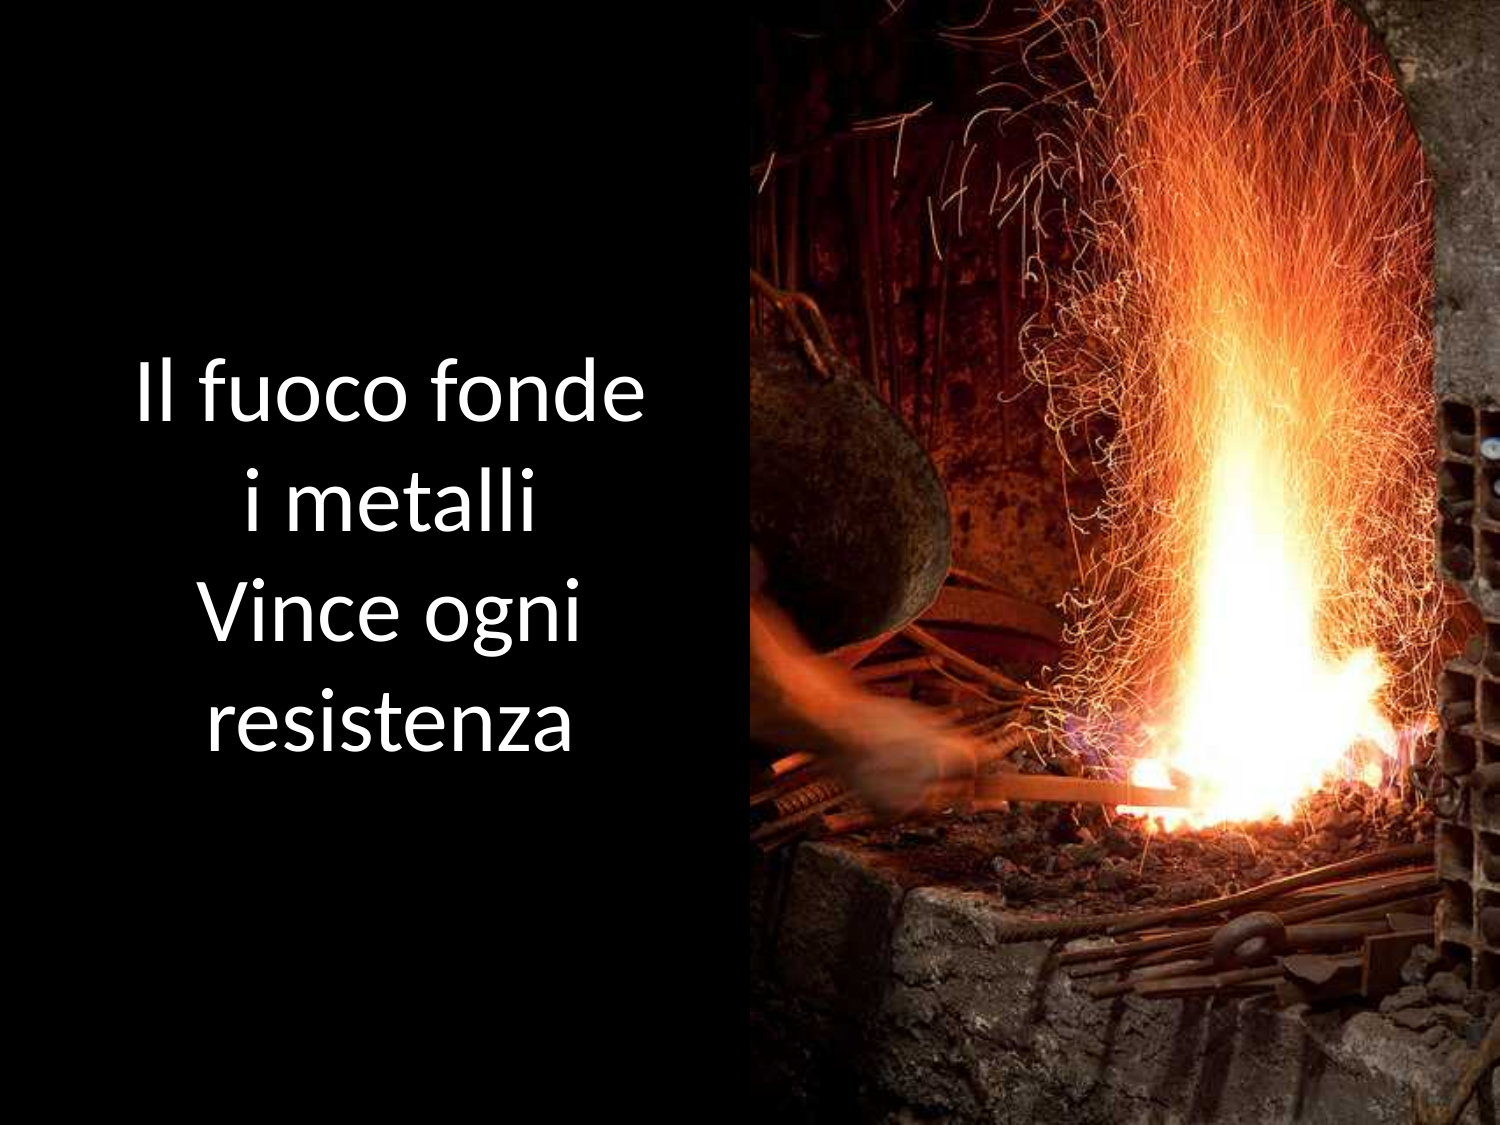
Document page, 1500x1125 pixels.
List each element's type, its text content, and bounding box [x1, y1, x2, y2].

title Il fuoco fonde i metalli Vince ogni resistenza [88, 113, 693, 986]
picture [749, 0, 1500, 1125]
